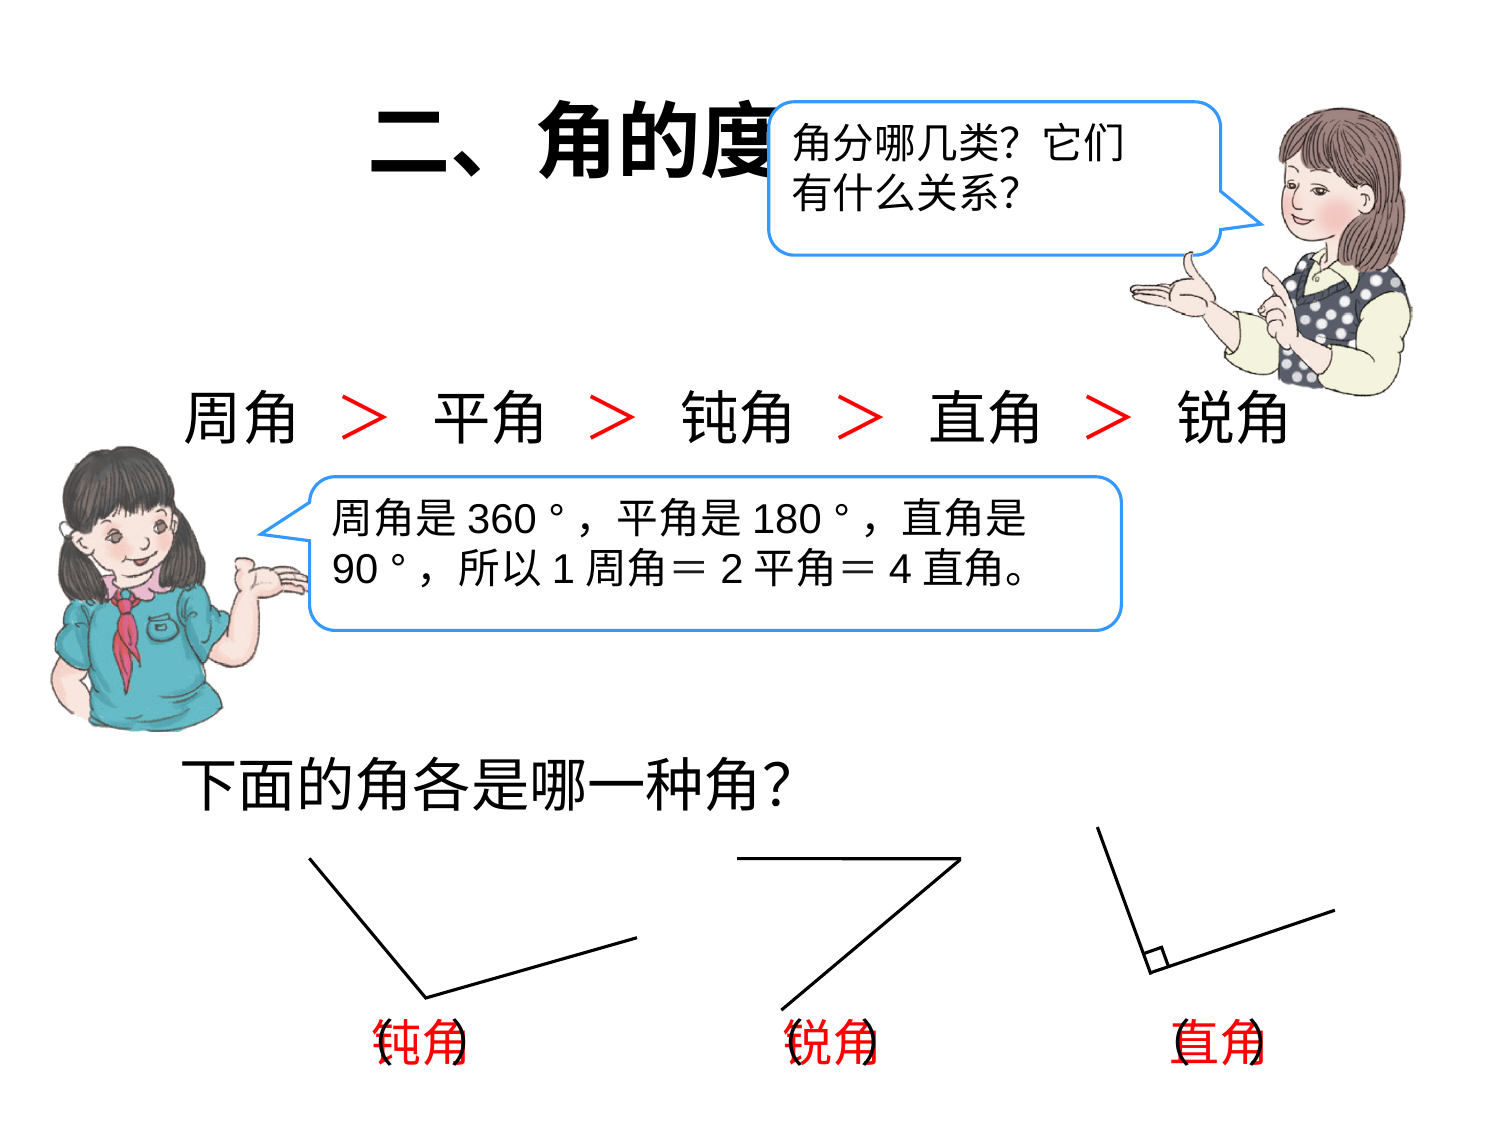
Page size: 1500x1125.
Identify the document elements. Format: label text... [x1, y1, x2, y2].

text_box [768, 101, 1421, 401]
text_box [49, 441, 1122, 737]
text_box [124, 373, 1353, 460]
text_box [164, 740, 1390, 1081]
title 二、角的度量 [75, 68, 1161, 209]
